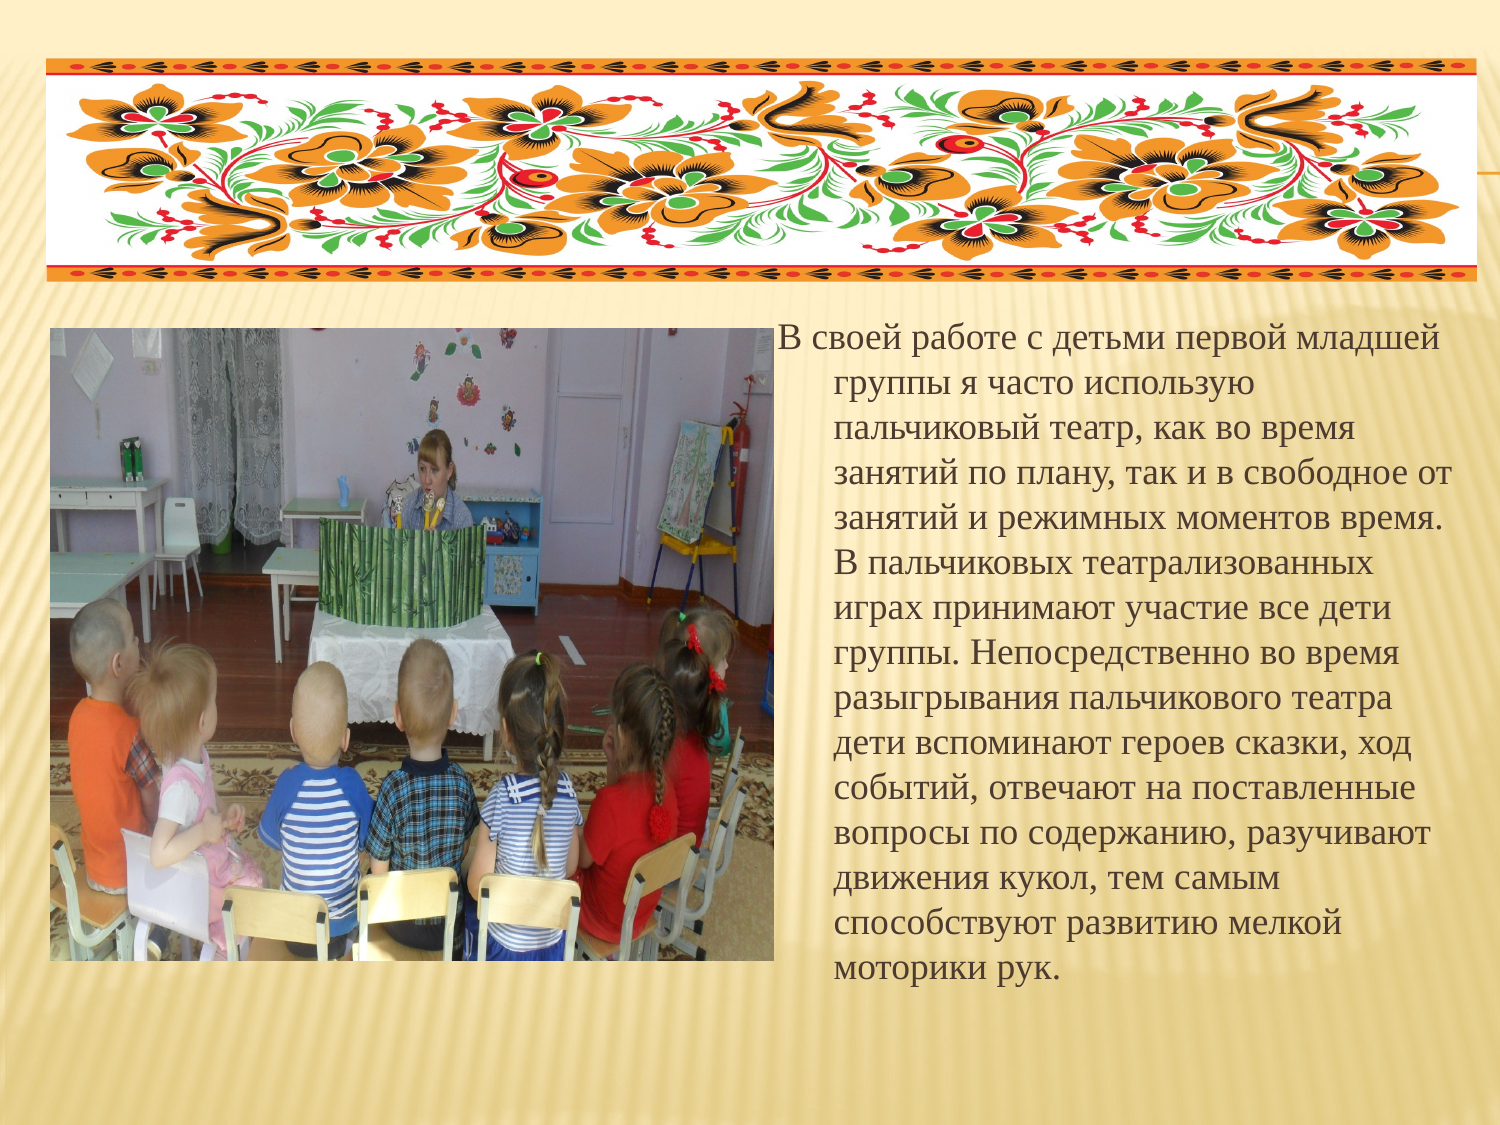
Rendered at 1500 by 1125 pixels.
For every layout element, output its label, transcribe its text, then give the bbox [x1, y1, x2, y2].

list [49, 327, 774, 962]
picture [46, 58, 1477, 282]
list В своей работе с детьми первой младшей группы я часто использую пальчиковый театр, как во время занятий по плану, так и в свободное от занятий и режимных моментов время. В пальчиковых театрализованных играх принимают участие все дети группы. Непосредственно во время разыгрывания пальчикового театра дети вспоминают героев сказки, ход событий, отвечают на поставленные вопросы по содержанию, разучивают движения кукол, тем самым способствуют развитию мелкой моторики рук. [762, 304, 1475, 1038]
